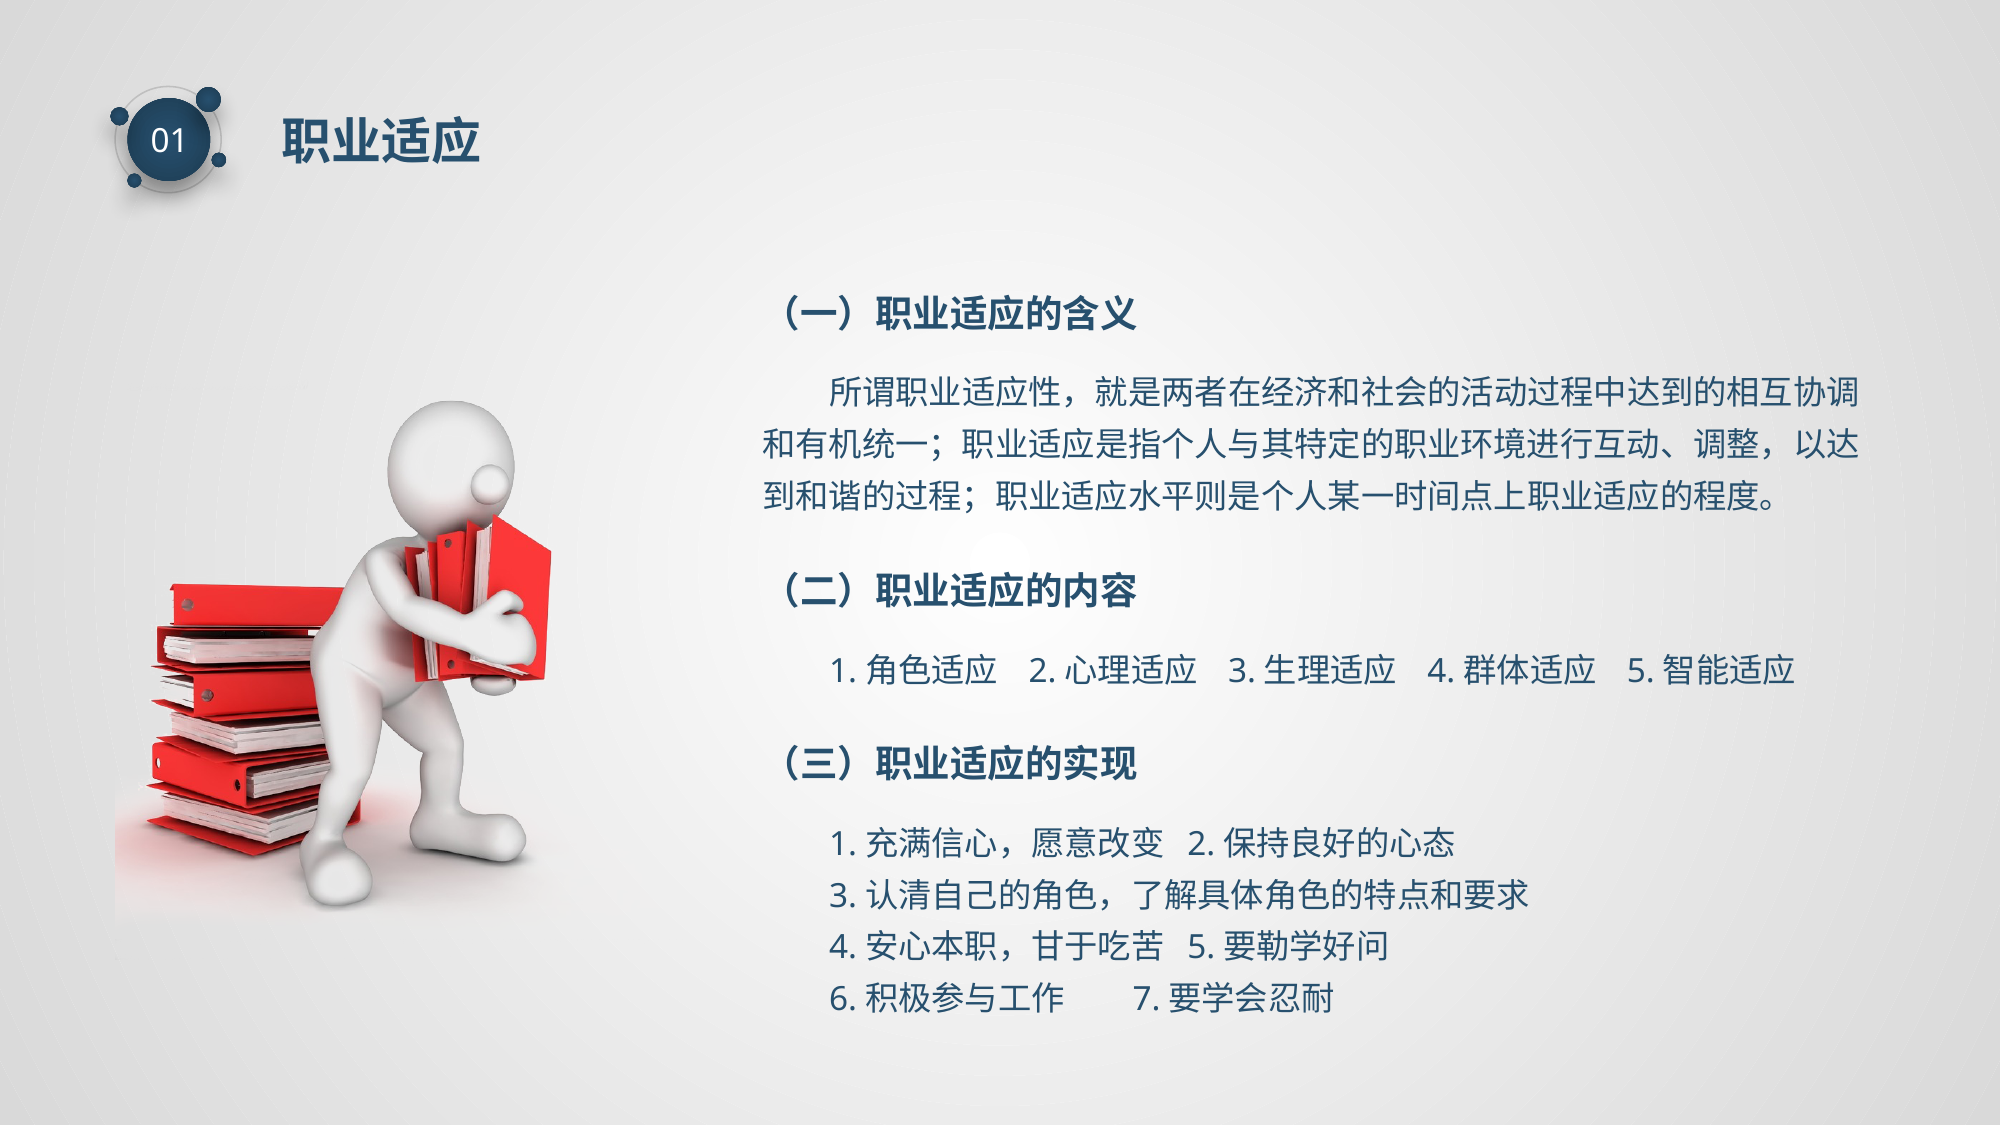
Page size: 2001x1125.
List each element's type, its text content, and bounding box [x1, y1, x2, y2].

text_box 职业适应 [266, 101, 497, 177]
picture [115, 368, 685, 960]
text_box （二）职业适应的内容 1.角色适应 2.心理适应 3.生理适应 4.群体适应 5.智能适应 [747, 537, 1887, 697]
text_box （三）职业适应的实现 1.充满信心，愿意改变 2.保持良好的心态 3.认清自己的角色，了解具体角色的特点和要求 4.安心本职，甘于吃苦 5.要勒学好问 6.积极参与工作 7.要学会忍耐 [747, 710, 1887, 1025]
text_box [110, 86, 226, 193]
text_box （一）职业适应的含义 所谓职业适应性，就是两者在经济和社会的活动过程中达到的相互协调和有机统一；职业适应是指个人与其特定的职业环境进行互动、调整，以达到和谐的过程；职业适应水平则是个人某一时间点上职业适应的程度。 [747, 259, 1887, 523]
